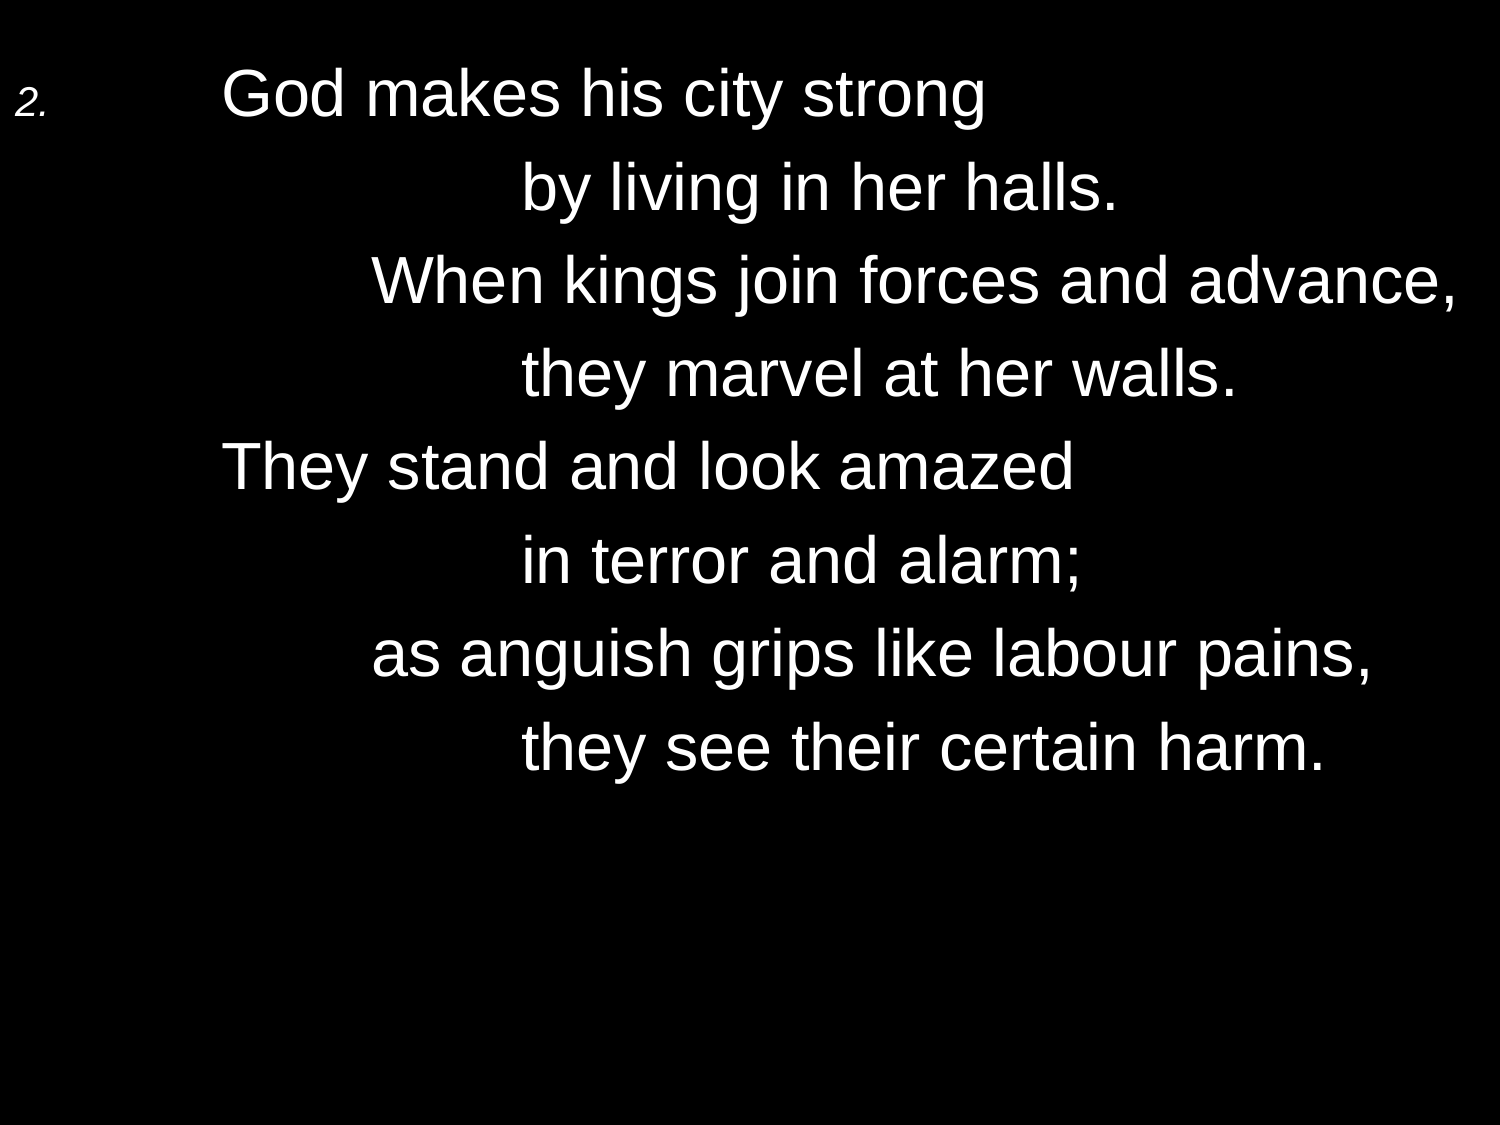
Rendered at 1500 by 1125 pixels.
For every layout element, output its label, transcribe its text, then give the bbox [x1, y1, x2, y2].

list 2. God makes his city strong by living in her halls. When kings join forces and advance, they marvel at her walls. They stand and look amazed in terror and alarm; as anguish grips like labour pains, they see their certain harm. [0, 42, 1500, 1047]
